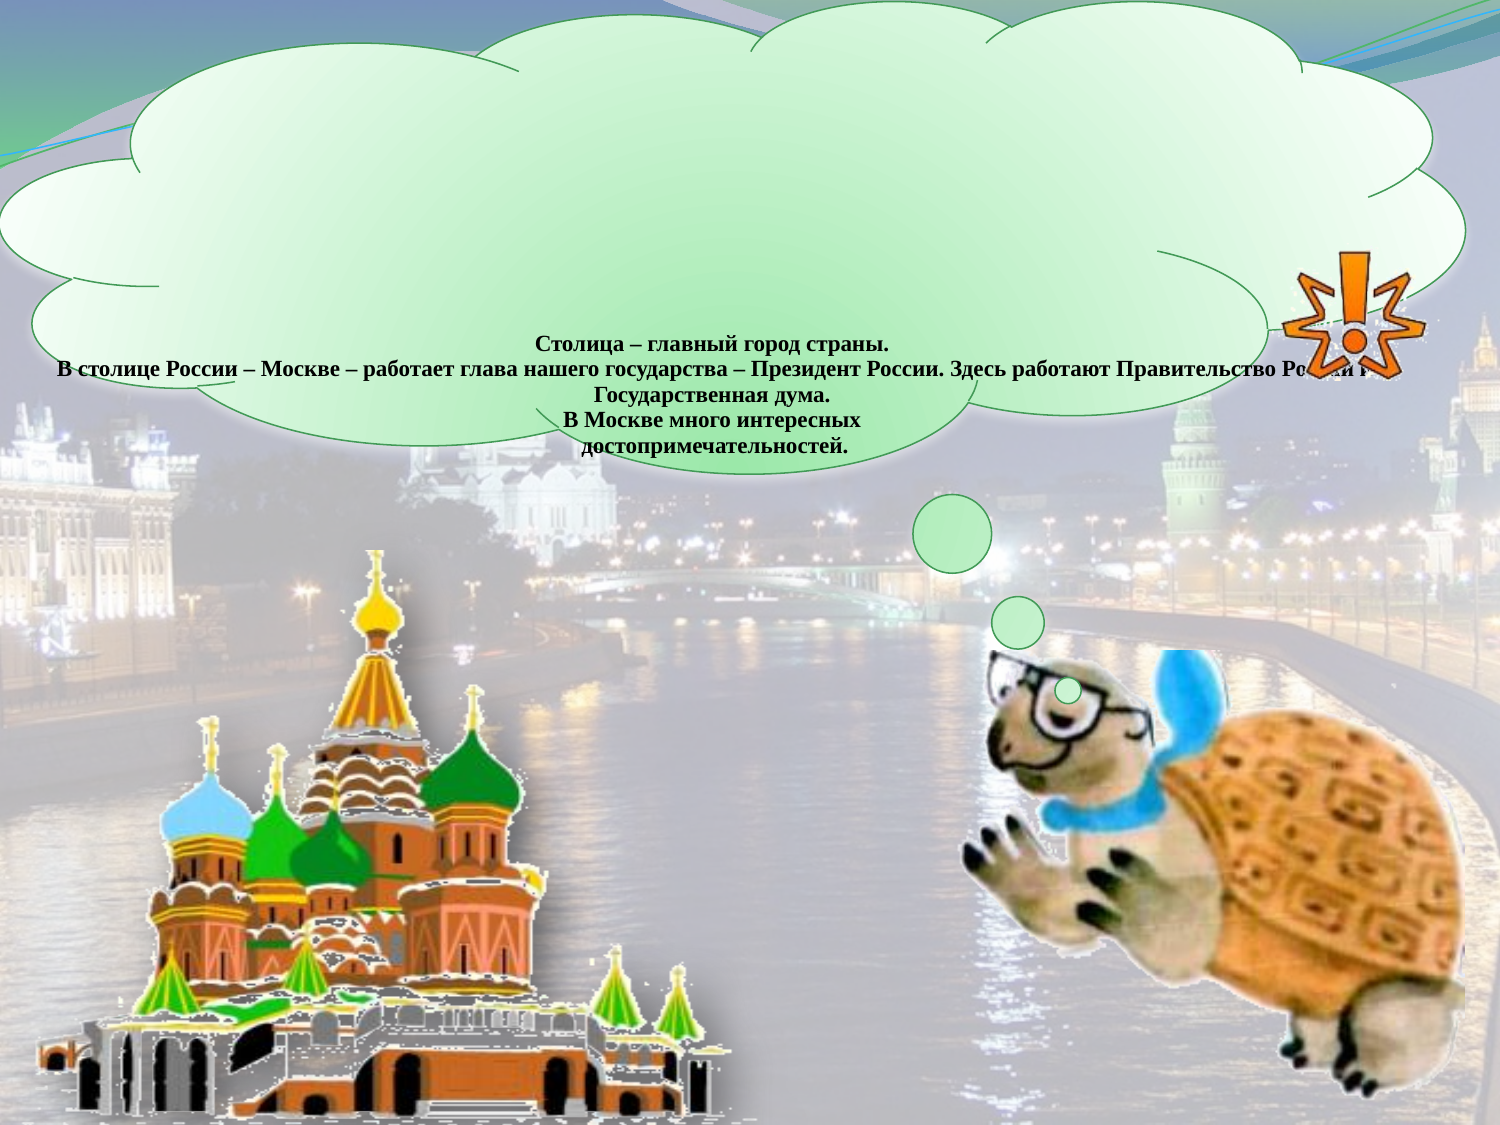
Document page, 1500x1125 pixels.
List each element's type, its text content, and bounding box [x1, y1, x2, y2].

title Столица – главный город страны. В столице России – Москве – работает глава нашего государства – Президент России. Здесь работают Правительство России и Государственная дума. В Москве много интересных достопримечательностей. [52, 321, 1377, 510]
picture [0, 550, 762, 1125]
text_box [990, 595, 1045, 649]
text_box [0, 0, 1467, 358]
picture [950, 650, 1465, 1112]
picture [1265, 243, 1449, 381]
text_box [912, 510, 993, 575]
